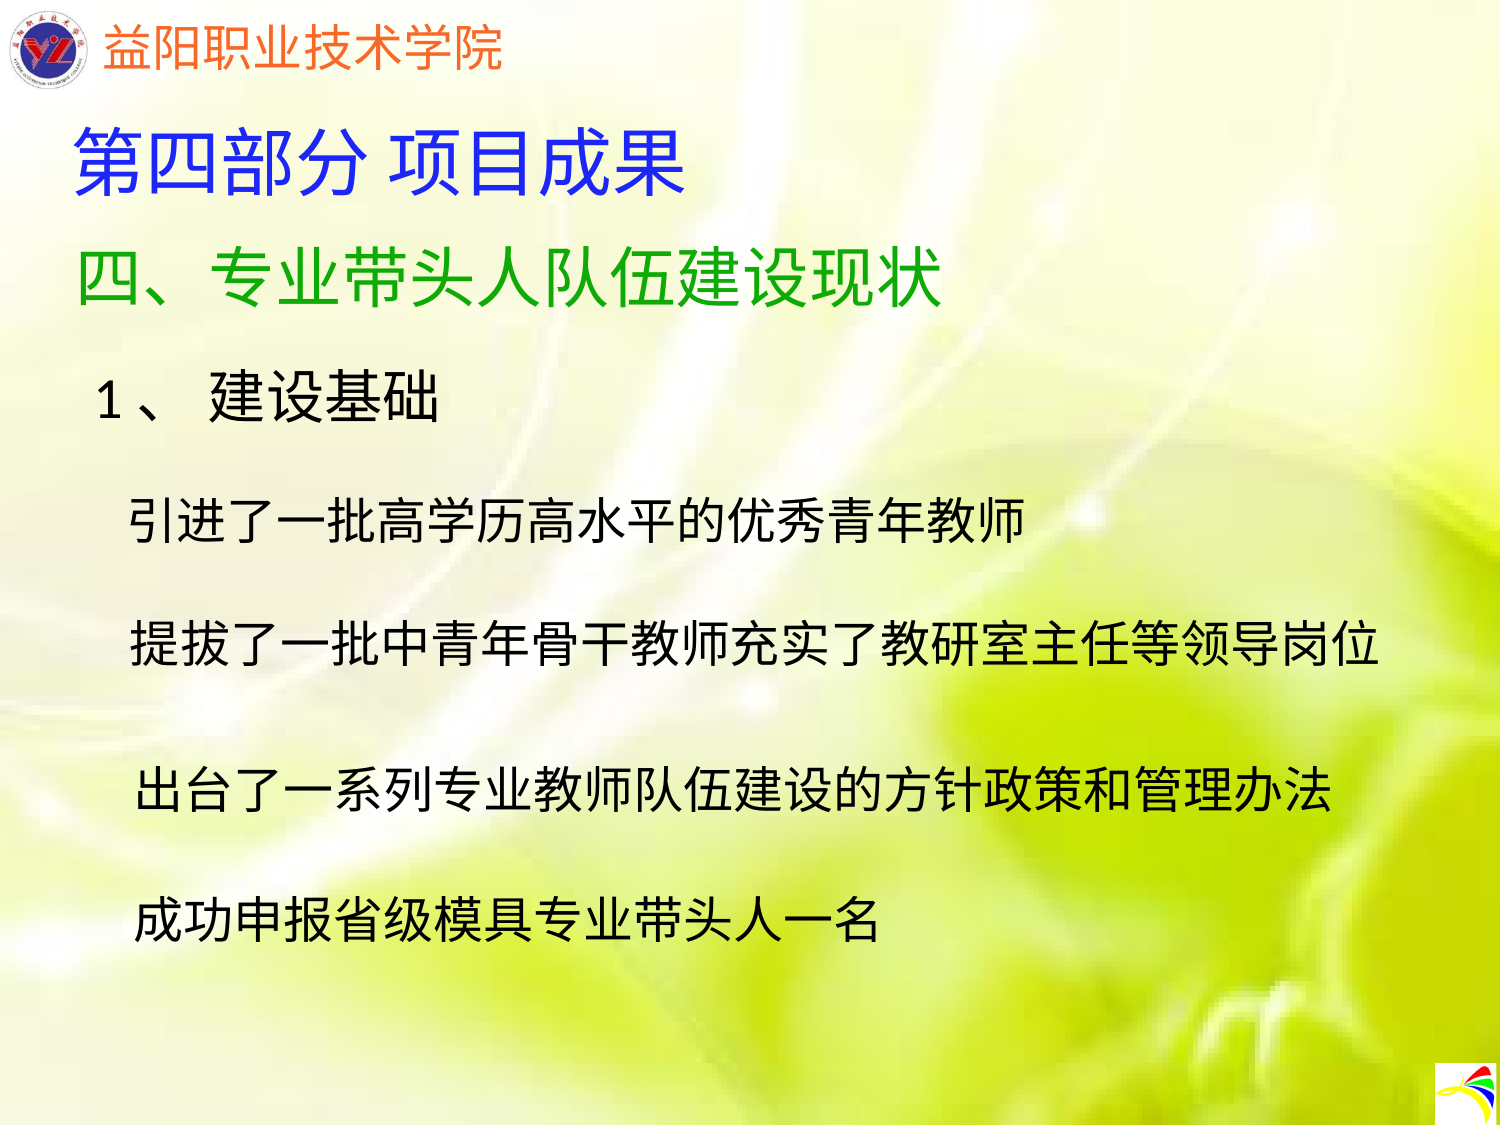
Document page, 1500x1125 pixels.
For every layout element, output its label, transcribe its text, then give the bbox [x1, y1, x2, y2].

picture [0, 0, 1500, 1125]
text_box 成功申报省级模具专业带头人一名 [118, 881, 1342, 957]
text_box 1、 建设基础 [78, 352, 587, 438]
text_box 第四部分 项目成果 [13, 113, 744, 208]
text_box 引进了一批高学历高水平的优秀青年教师 [112, 482, 1217, 557]
text_box 出台了一系列专业教师队伍建设的方针政策和管理办法 [118, 751, 1389, 827]
text_box 四、专业带头人队伍建设现状 [60, 228, 959, 324]
text_box 提拔了一批中青年骨干教师充实了教研室主任等领导岗位 [115, 605, 1433, 680]
